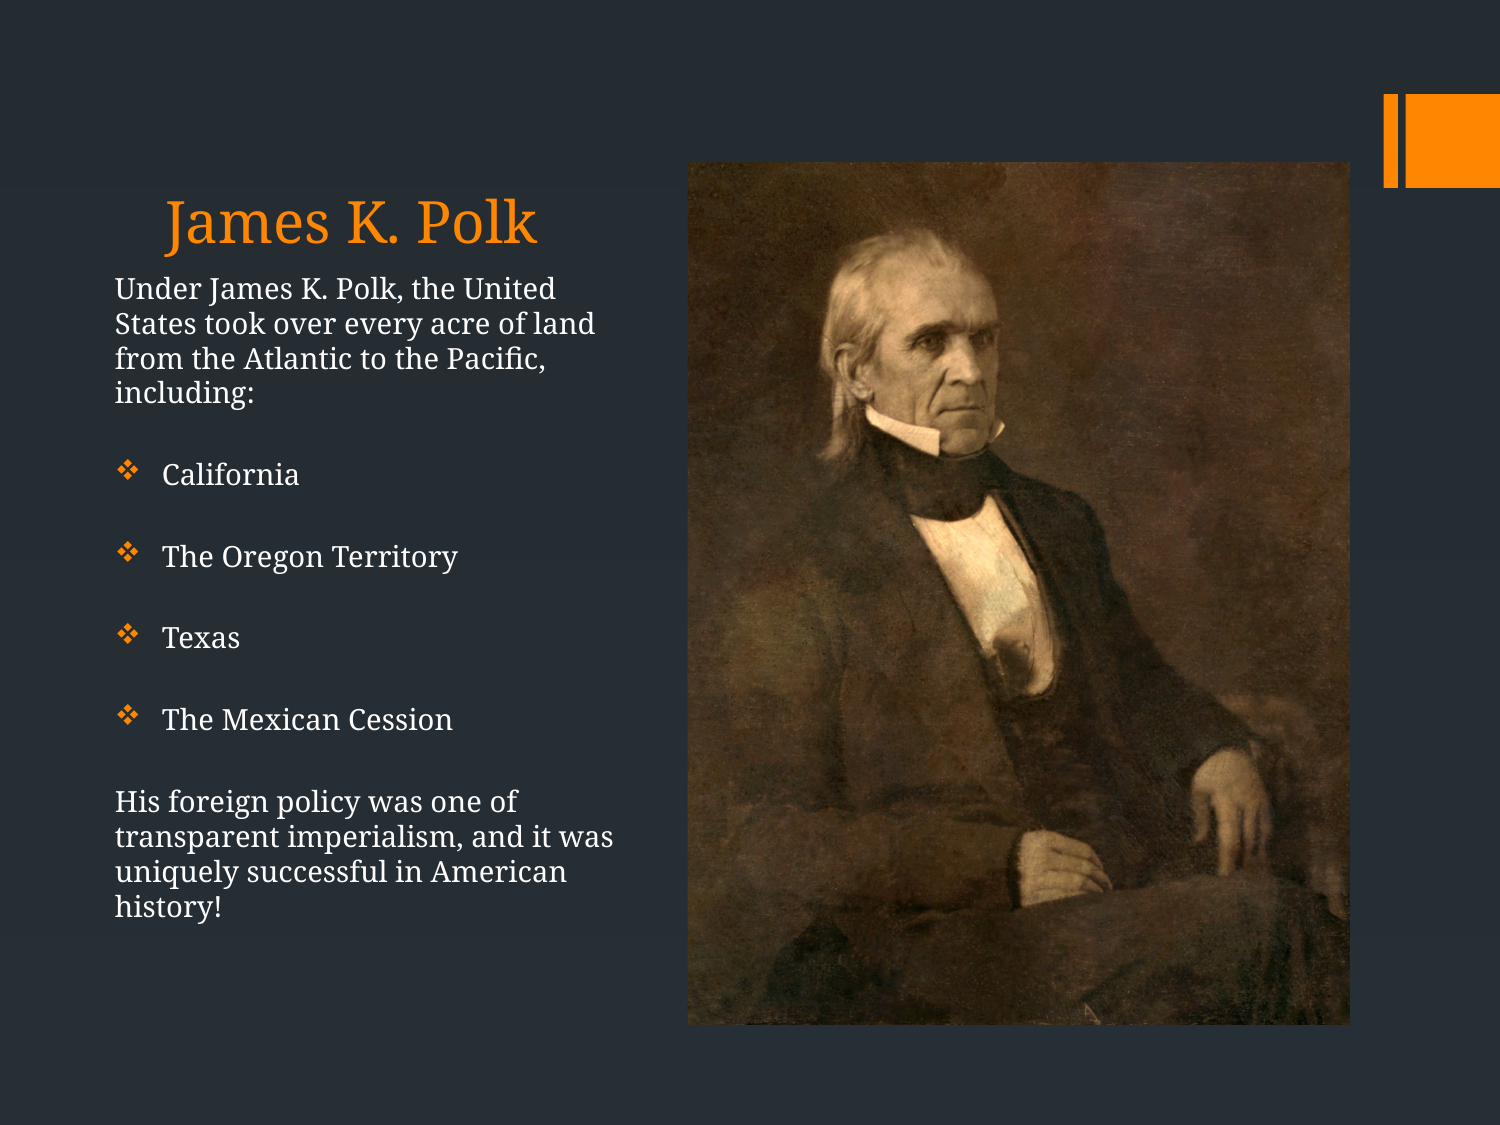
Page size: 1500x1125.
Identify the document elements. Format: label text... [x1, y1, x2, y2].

list Under James K. Polk, the United States took over every acre of land from the Atlantic to the Pacific, including: California The Oregon Territory Texas The Mexican Cession His foreign policy was one of transparent imperialism, and it was uniquely successful in American history! [99, 262, 635, 1035]
title James K. Polk [150, 125, 635, 262]
picture [686, 161, 1351, 1026]
